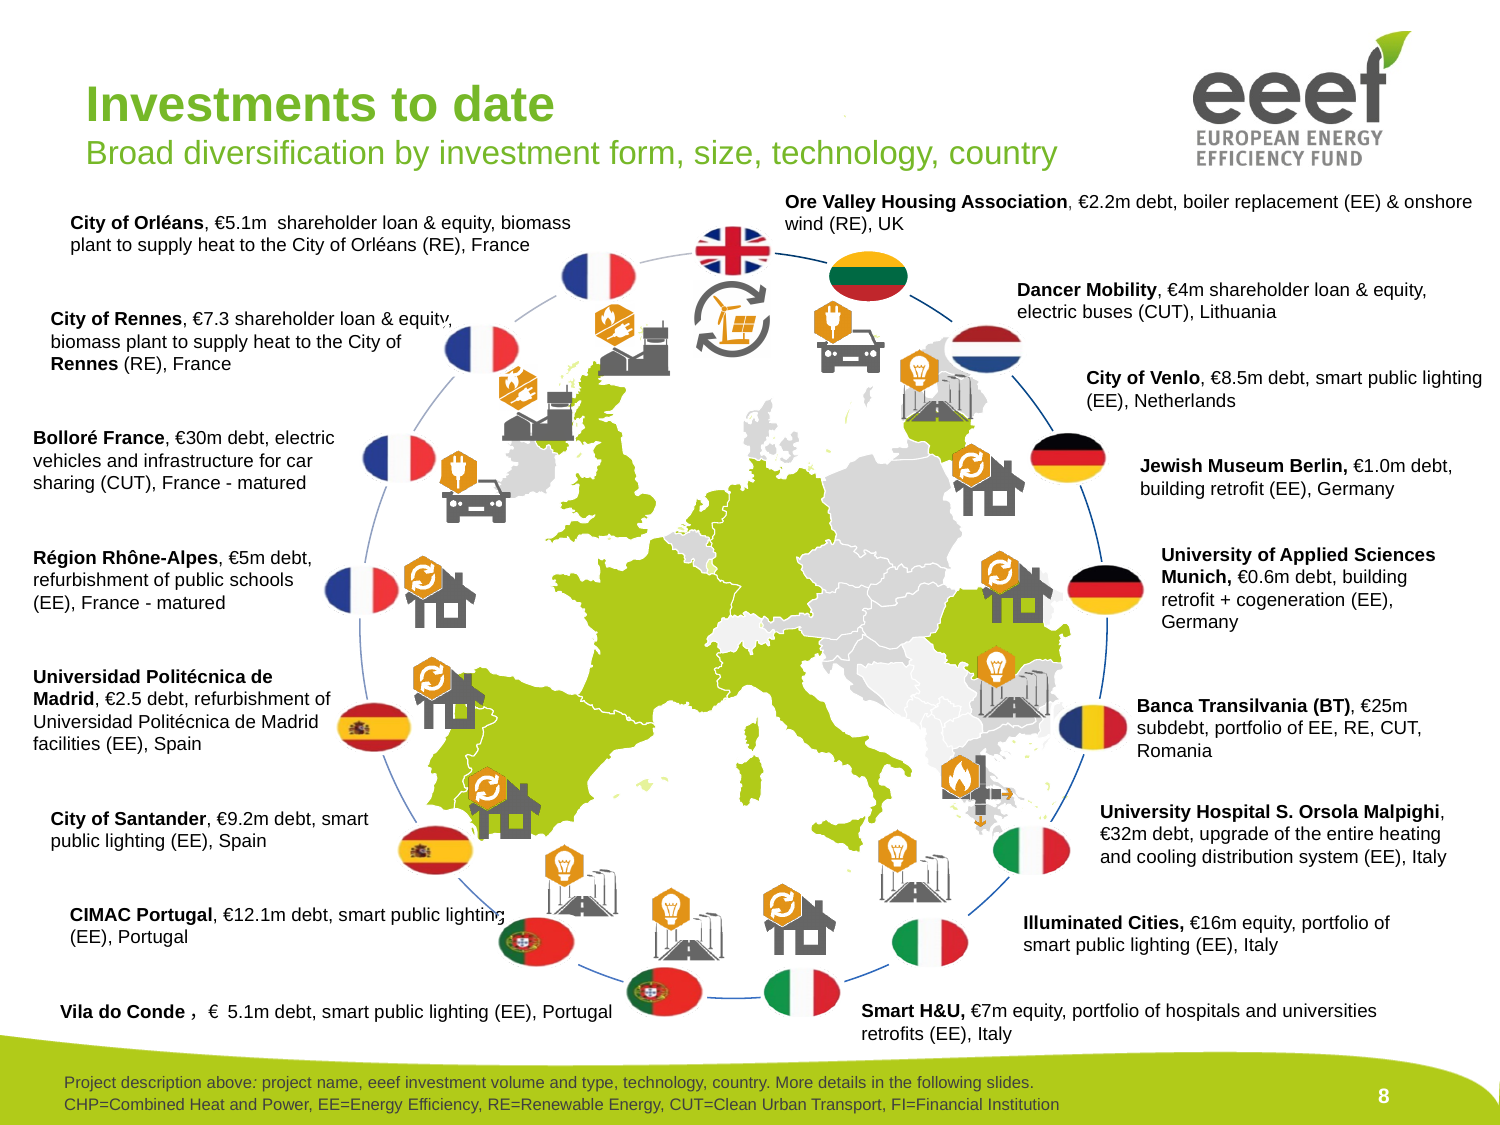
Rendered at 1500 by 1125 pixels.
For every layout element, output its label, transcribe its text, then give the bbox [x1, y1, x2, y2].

picture [0, 1029, 1500, 1125]
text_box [425, 113, 1085, 198]
text_box Smart H&U, €7m equity, portfolio of hospitals and universities retrofits (EE), Italy [846, 991, 1420, 1052]
text_box Dancer Mobility, €4m shareholder loan & equity, electric buses (CUT), Lithuania [1158, 270, 1458, 331]
text_box Ore Valley Housing Association, €2.2m debt, boiler replacement (EE) & onshore wind (RE), UK [1095, 182, 1488, 242]
text_box City of Santander, €9.2m debt, smart public lighting (EE), Spain [35, 798, 310, 859]
text_box Région Rhône-Alpes, €5m debt, refurbishment of public schools (EE), France - matured [18, 537, 310, 621]
slide_number 8 [1222, 1082, 1390, 1125]
text_box City of Rennes, €7.3 shareholder loan & equity, biomass plant to supply heat to the City of Rennes (RE), France [35, 299, 310, 382]
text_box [319, 207, 1148, 1036]
text_box Jewish Museum Berlin, €1.0m debt, building retrofit (EE), Germany [1158, 446, 1500, 507]
text_box Illuminated Cities, €16m equity, portfolio of smart public lighting (EE), Italy [1158, 903, 1452, 963]
text_box Vila do Conde，€ 5.1m debt, smart public lighting (EE), Portugal [13, 991, 310, 1030]
text_box Project description above: project name, eeef investment volume and type, technology, country. More details in the following slides. [49, 1064, 1176, 1099]
text_box University Hospital S. Orsola Malpighi, €32m debt, upgrade of the entire heating and cooling distribution system (EE), Italy [1158, 792, 1479, 875]
text_box Universidad Politécnica de Madrid, €2.5 debt, refurbishment of Universidad Politécnica de Madrid facilities (EE), Spain [18, 657, 310, 762]
title Investments to date Broad diversification by investment form, size, technology, country [70, 64, 1258, 184]
text_box Banca Transilvania (BT), €25m subdebt, portfolio of EE, RE, CUT, Romania [1158, 668, 1492, 765]
text_box City of Venlo, €8.5m debt, smart public lighting (EE), Netherlands [1158, 358, 1498, 419]
text_box University of Applied Sciences Munich, €0.6m debt, building retrofit + cogeneration (EE), Germany [1158, 534, 1479, 640]
text_box CHP=Combined Heat and Power, EE=Energy Efficiency, RE=Renewable Energy, CUT=Clean Urban Transport, FI=Financial Institution [49, 1086, 1282, 1121]
text_box Bolloré France, €30m debt, electric vehicles and infrastructure for car sharing (CUT), France - matured [18, 418, 310, 502]
picture [1193, 31, 1412, 170]
text_box CIMAC Portugal, €12.1m debt, smart public lighting (EE), Portugal [55, 895, 310, 956]
text_box City of Orléans, €5.1m shareholder loan & equity, biomass plant to supply heat to the City of Orléans (RE), France [55, 203, 311, 263]
